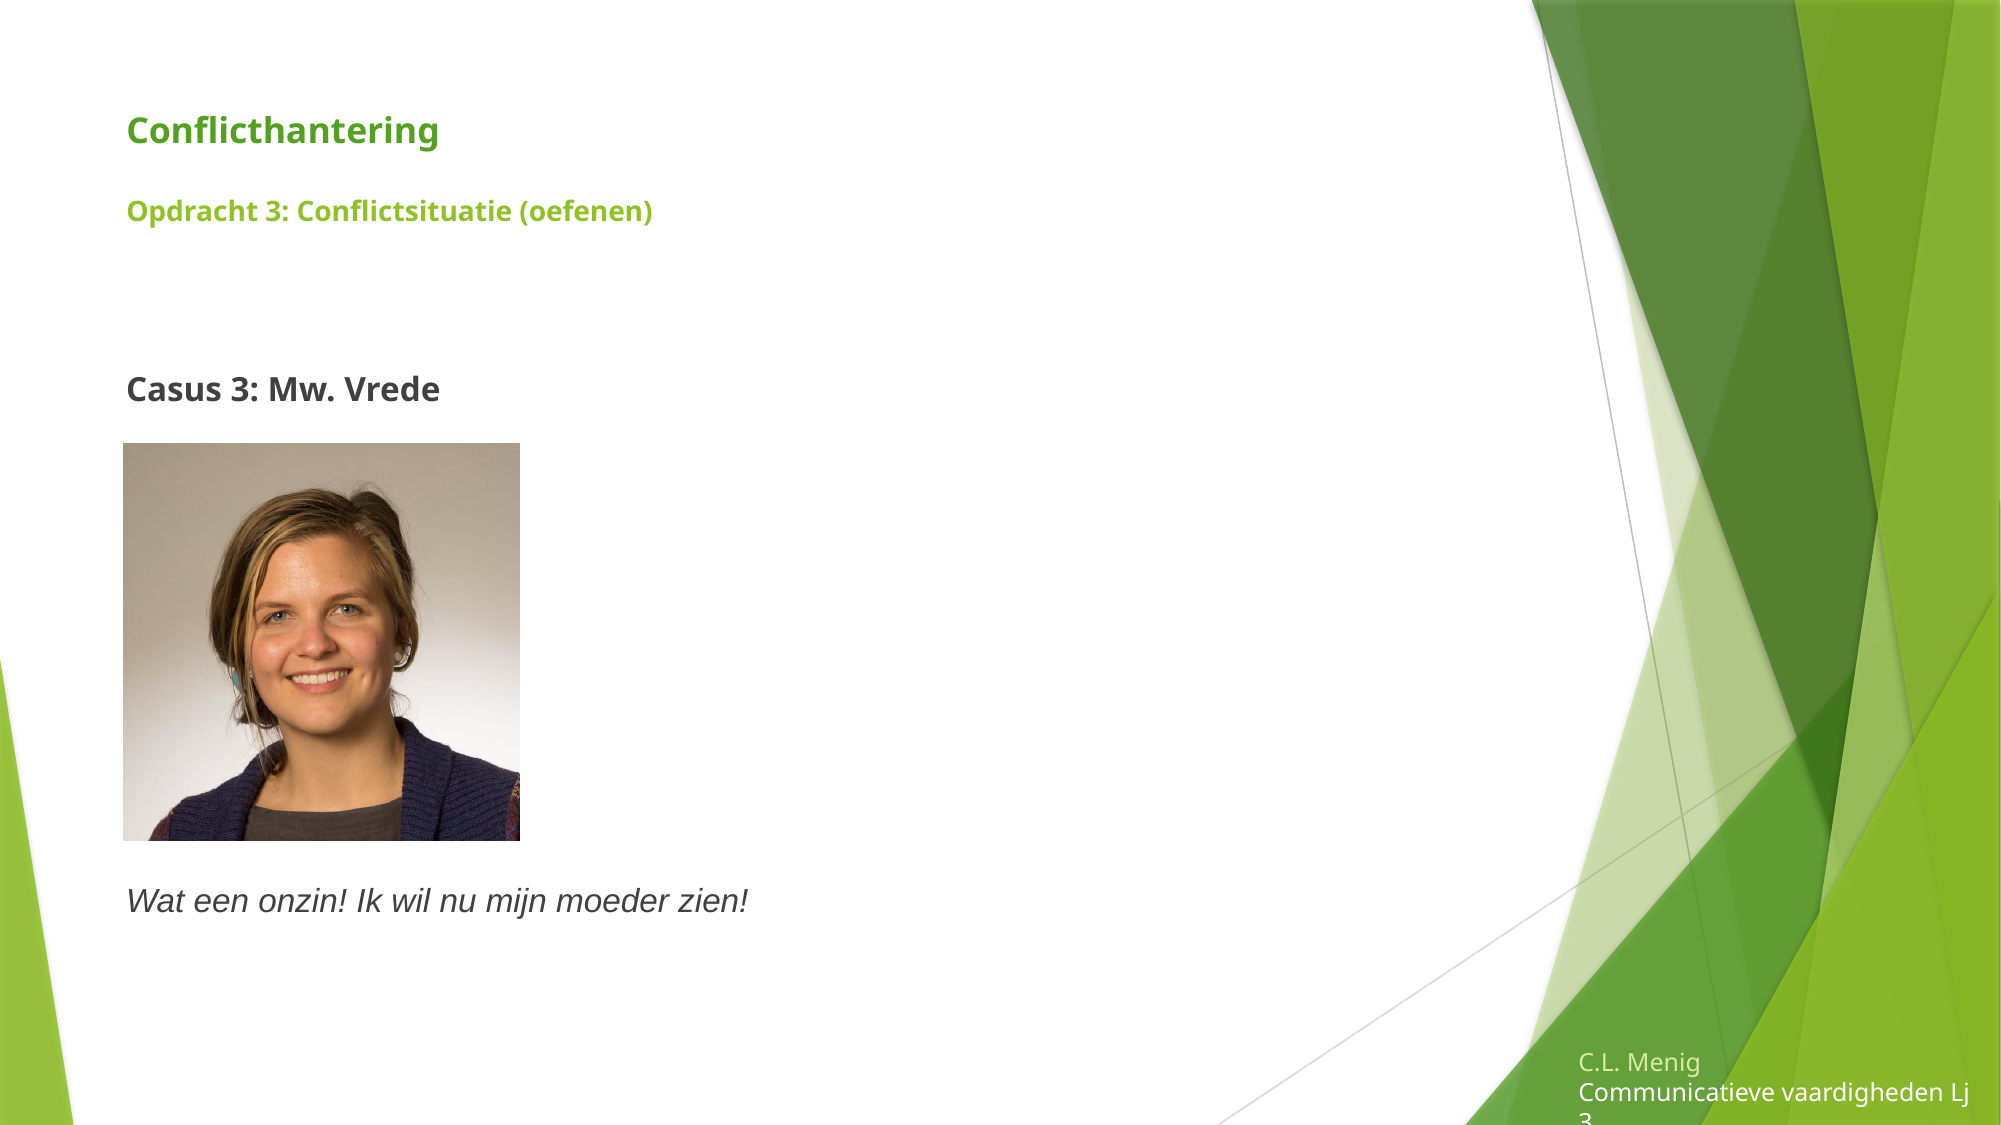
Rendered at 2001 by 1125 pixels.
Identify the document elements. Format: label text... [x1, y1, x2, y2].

list Casus 3: Mw. Vrede Wat een onzin! Ik wil nu mijn moeder zien! [111, 360, 1522, 997]
text_box C.L. Menig Communicatieve vaardigheden Lj 3 [1563, 1038, 2000, 1125]
picture [122, 443, 521, 842]
title Conflicthantering Opdracht 3: Conflictsituatie (oefenen) [111, 99, 1522, 317]
